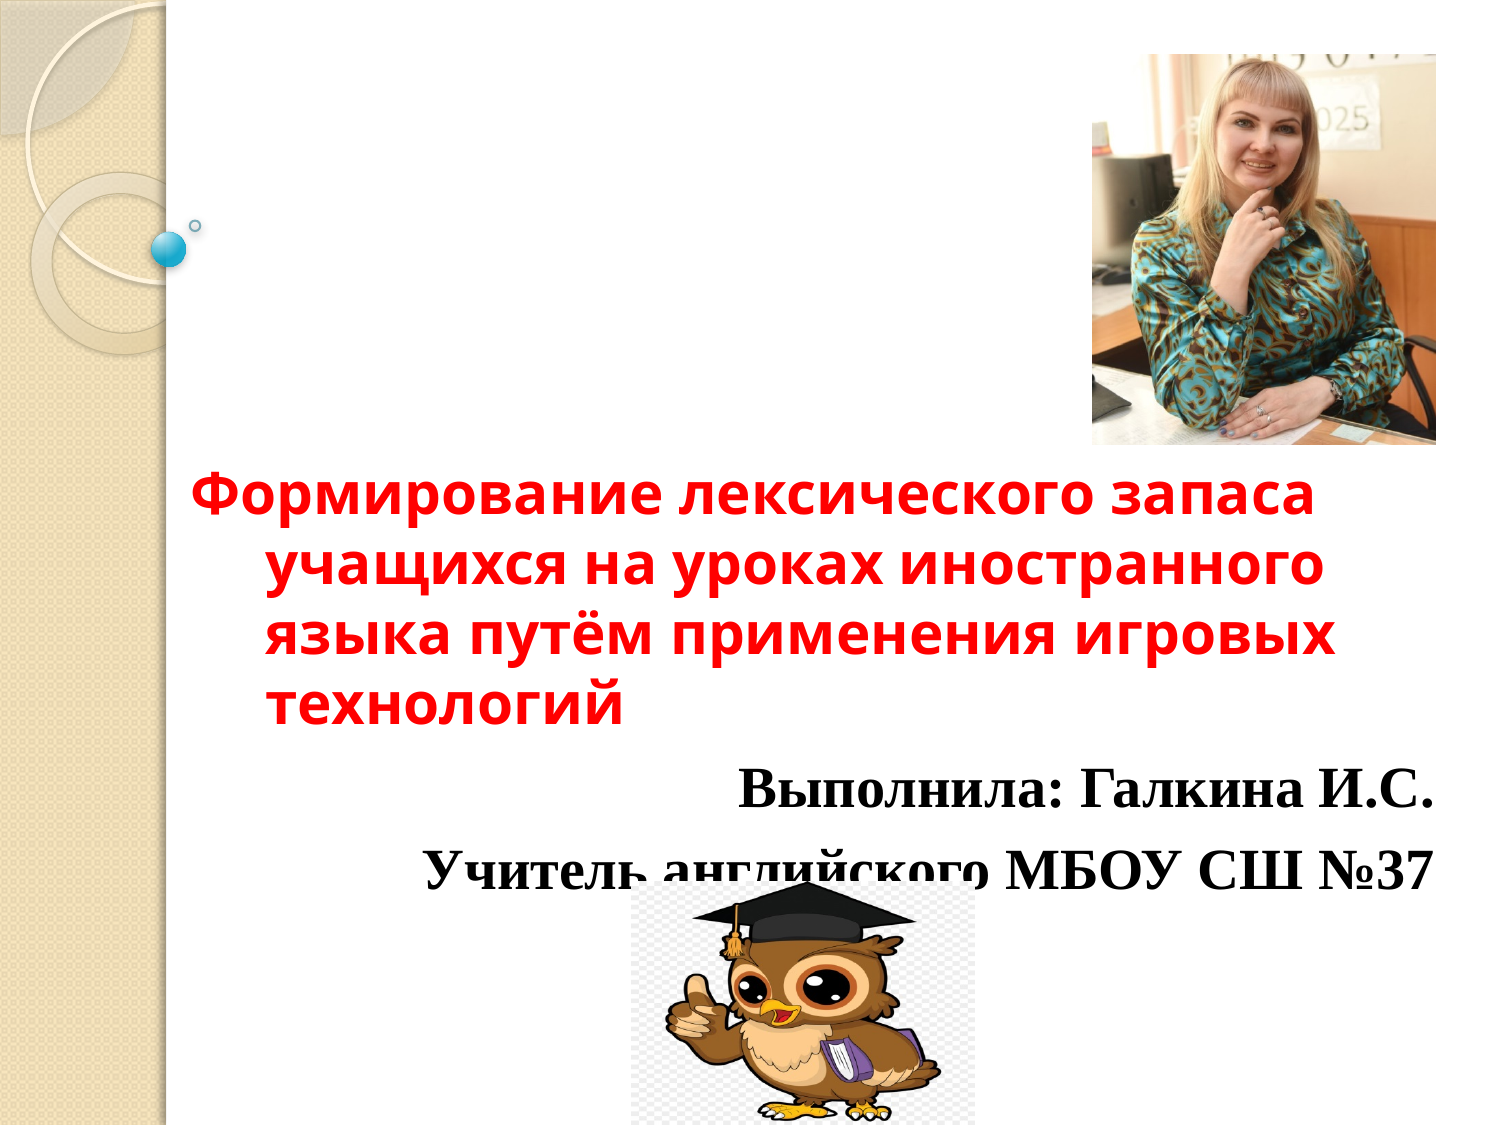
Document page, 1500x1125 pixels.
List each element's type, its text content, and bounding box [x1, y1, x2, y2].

picture [631, 881, 975, 1125]
picture [1092, 54, 1436, 445]
subtitle Формирование лексического запаса учащихся на уроках иностранного языка путём применения игровых технологий Выполнила: Галкина И.С. Учитель английского МБОУ СШ №37 [171, 456, 1450, 705]
